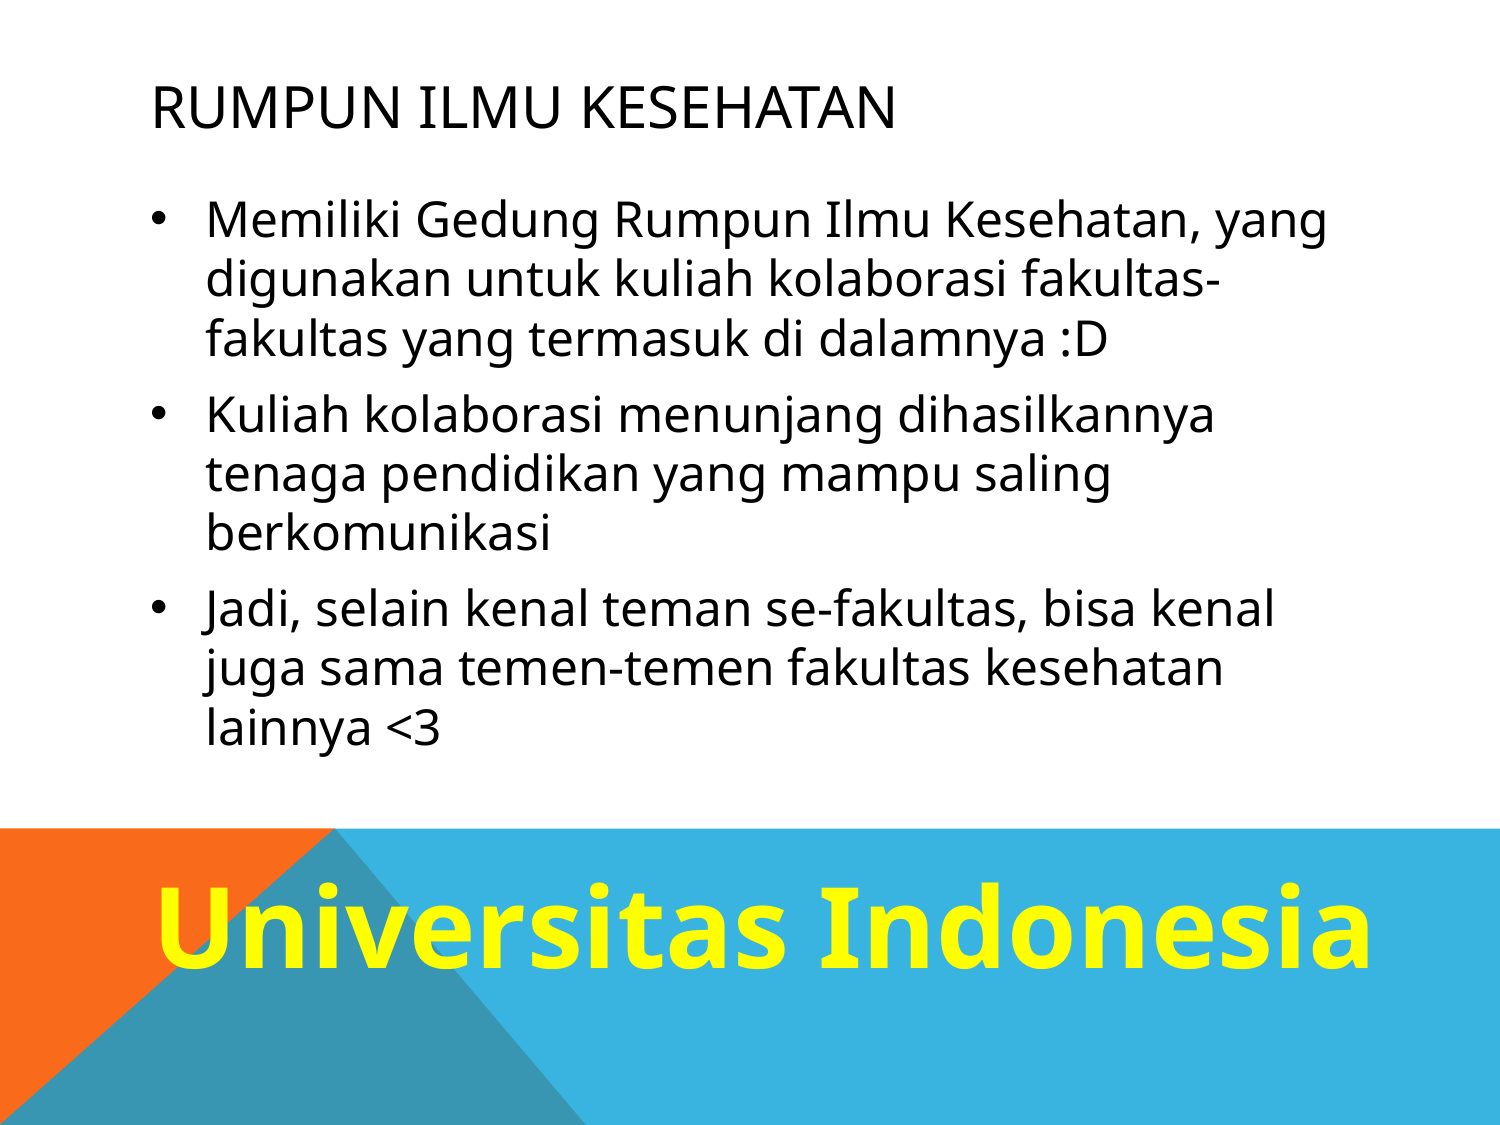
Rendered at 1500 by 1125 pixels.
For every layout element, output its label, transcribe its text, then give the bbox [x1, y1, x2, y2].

text_box Universitas Indonesia [0, 848, 1500, 963]
title Rumpun ilmu kesehatan [135, 60, 1369, 150]
list Memiliki Gedung Rumpun Ilmu Kesehatan, yang digunakan untuk kuliah kolaborasi fakultas-fakultas yang termasuk di dalamnya :D Kuliah kolaborasi menunjang dihasilkannya tenaga pendidikan yang mampu saling berkomunikasi Jadi, selain kenal teman se-fakultas, bisa kenal juga sama temen-temen fakultas kesehatan lainnya <3 [135, 180, 1369, 768]
